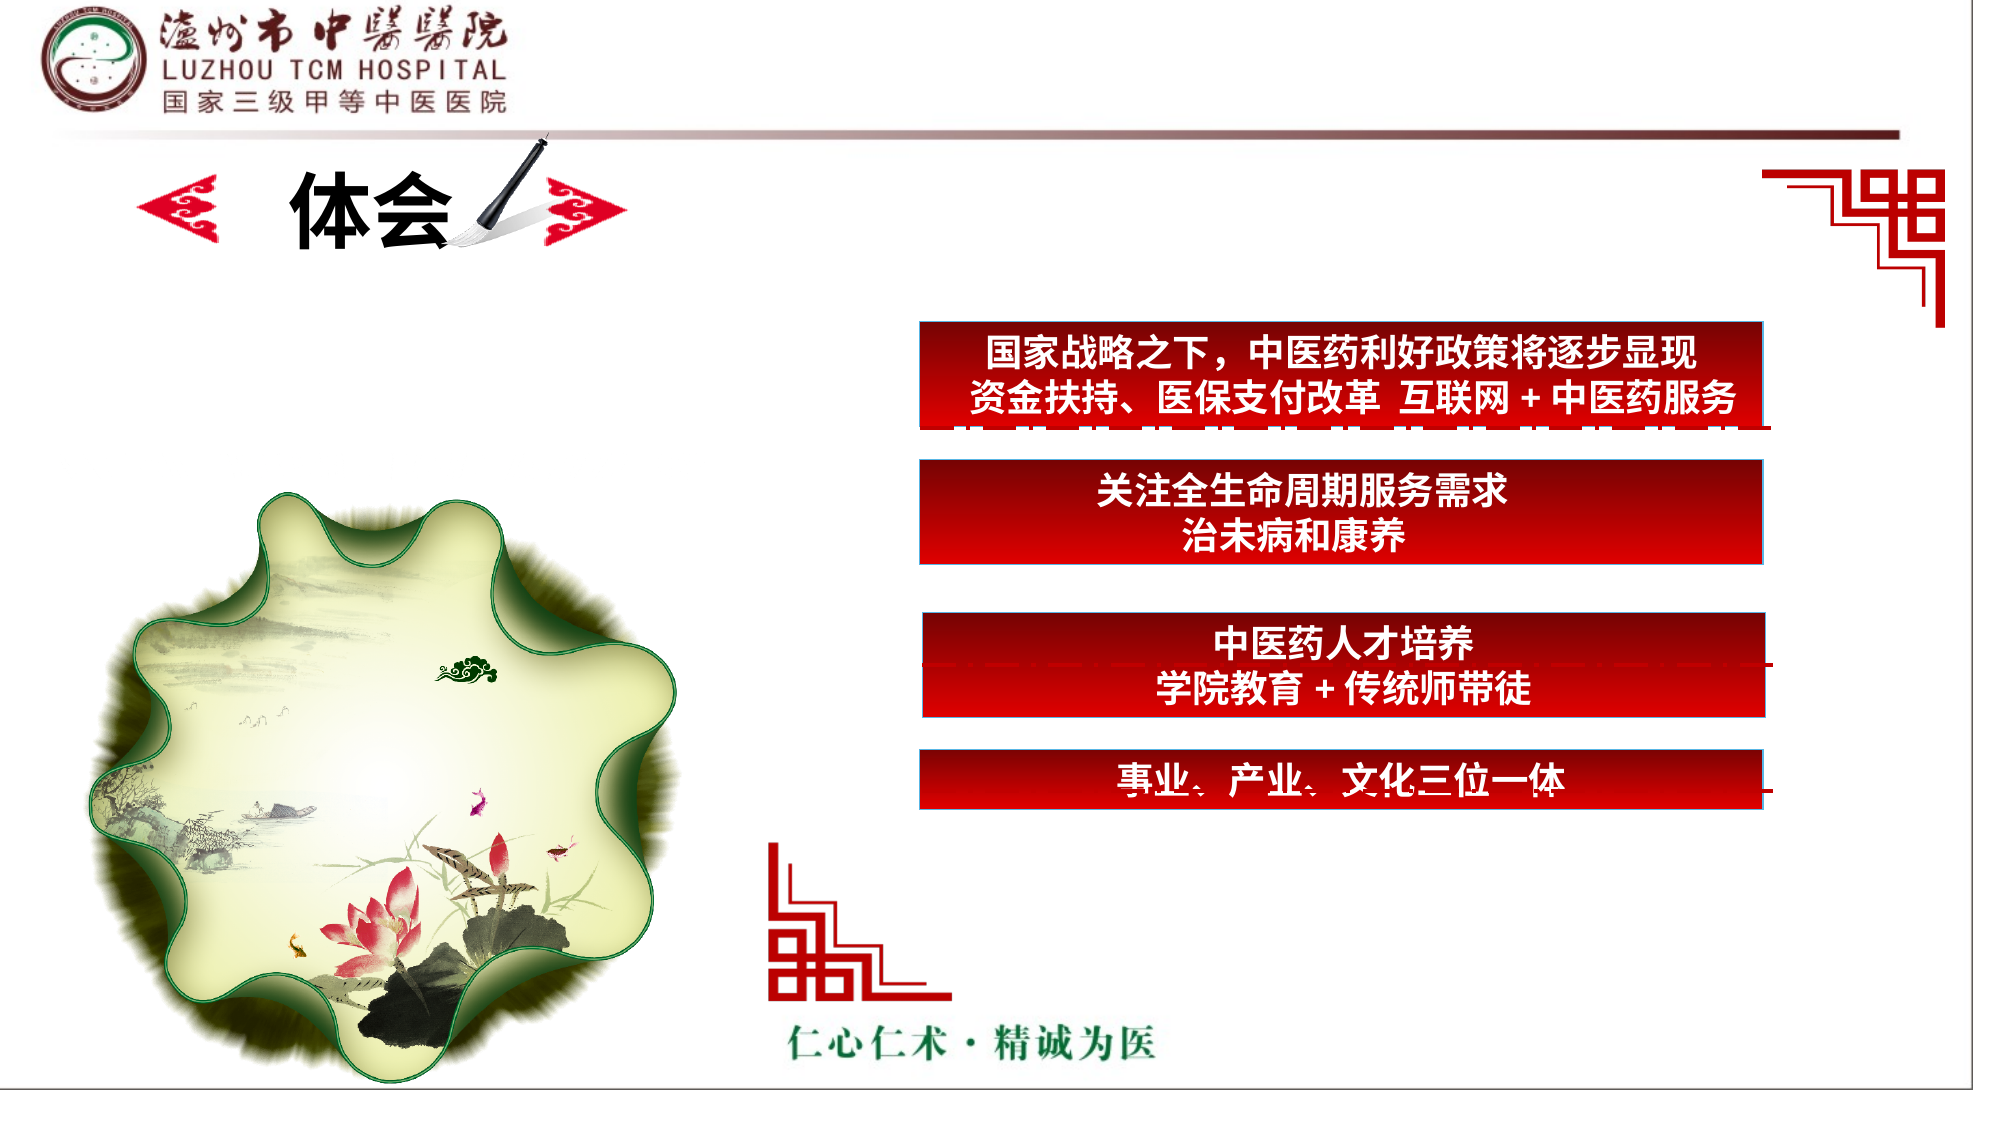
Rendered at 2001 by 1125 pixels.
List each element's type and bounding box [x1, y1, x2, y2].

text_box [104, 151, 661, 268]
text_box [739, 140, 1973, 1030]
picture [0, 0, 1973, 1107]
